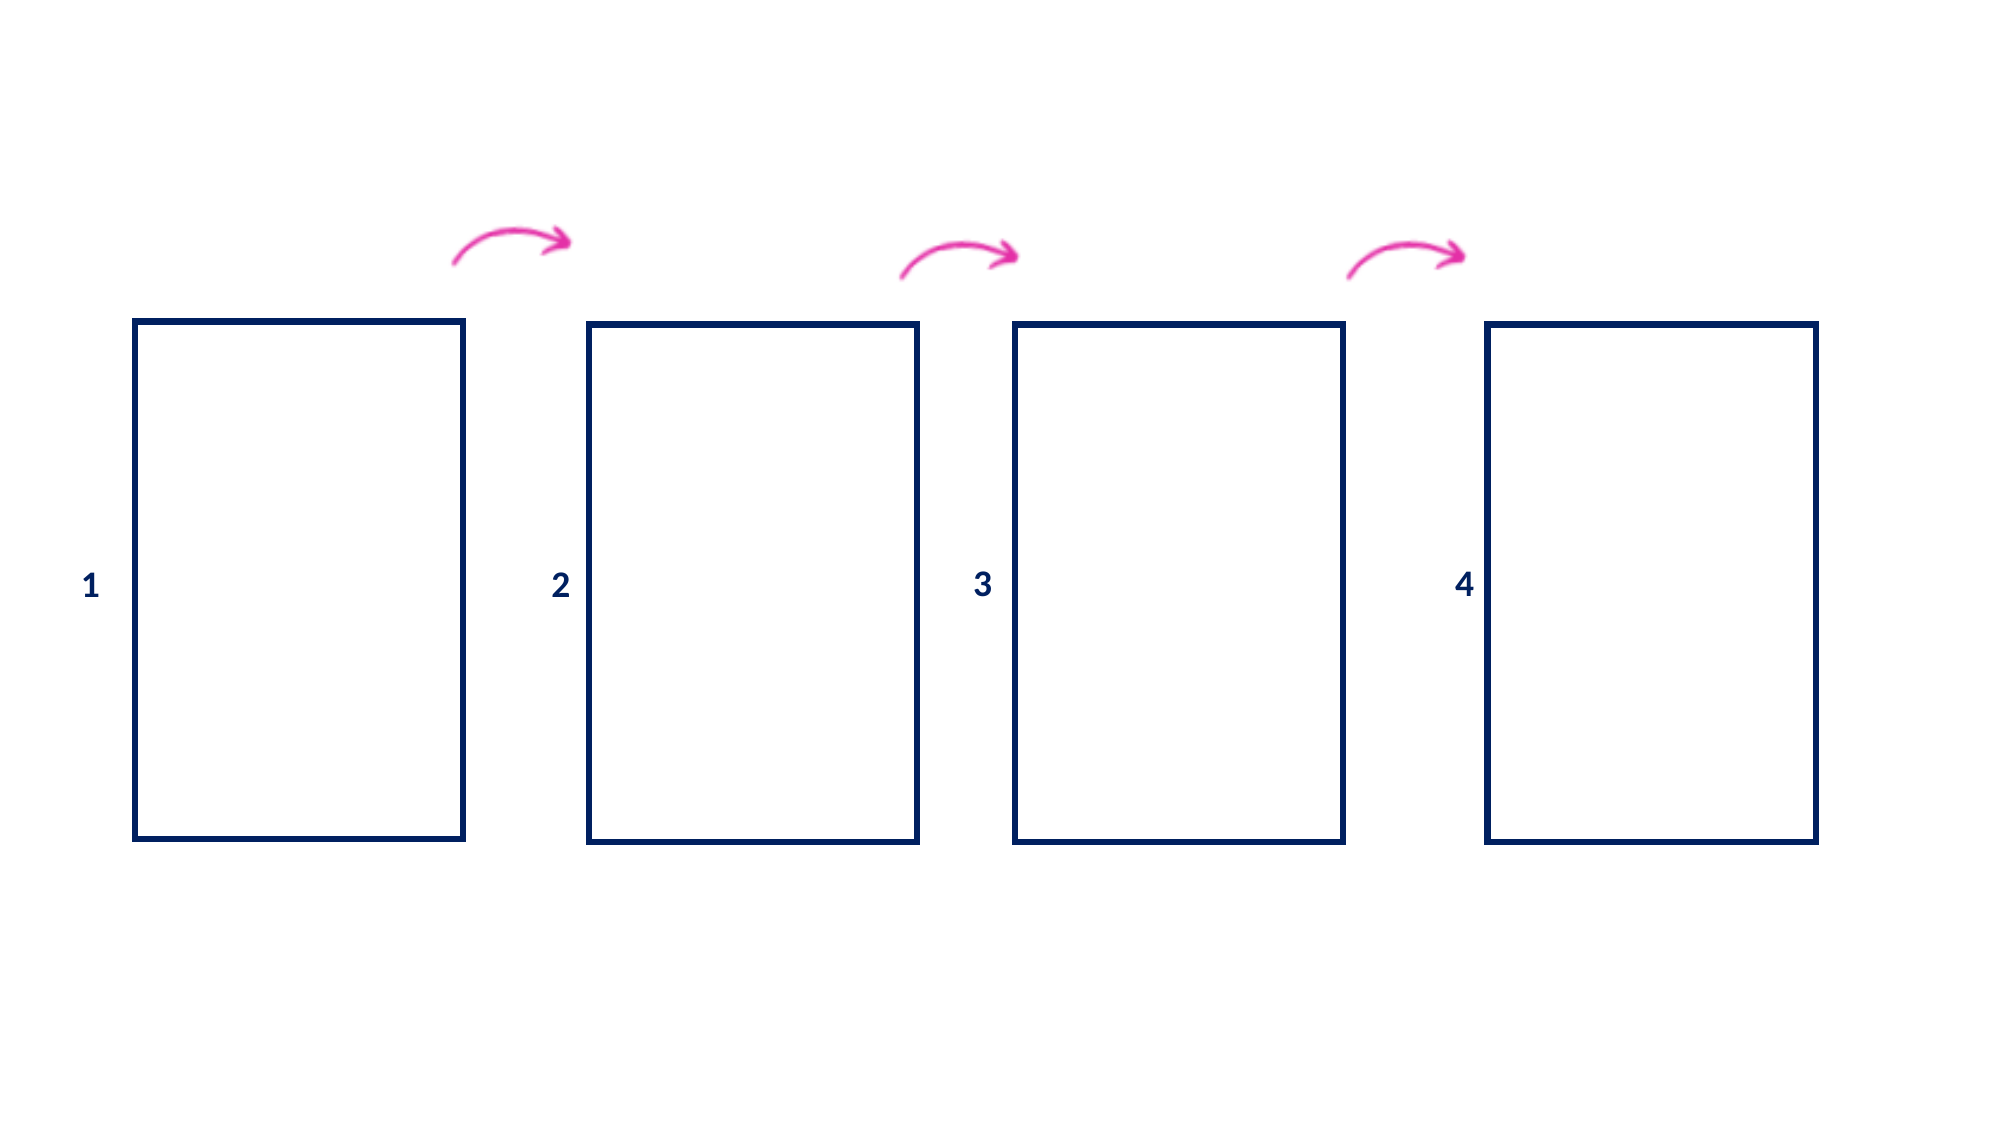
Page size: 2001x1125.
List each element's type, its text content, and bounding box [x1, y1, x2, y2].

text_box [588, 323, 918, 843]
text_box [134, 320, 464, 840]
picture [867, 187, 1073, 325]
text_box 2 [536, 552, 588, 613]
text_box 1 [66, 552, 237, 613]
text_box [1487, 323, 1817, 843]
text_box [1014, 323, 1344, 843]
text_box 4 [1440, 551, 1487, 657]
text_box 3 [958, 551, 1014, 612]
picture [1314, 187, 1520, 325]
picture [419, 173, 626, 311]
